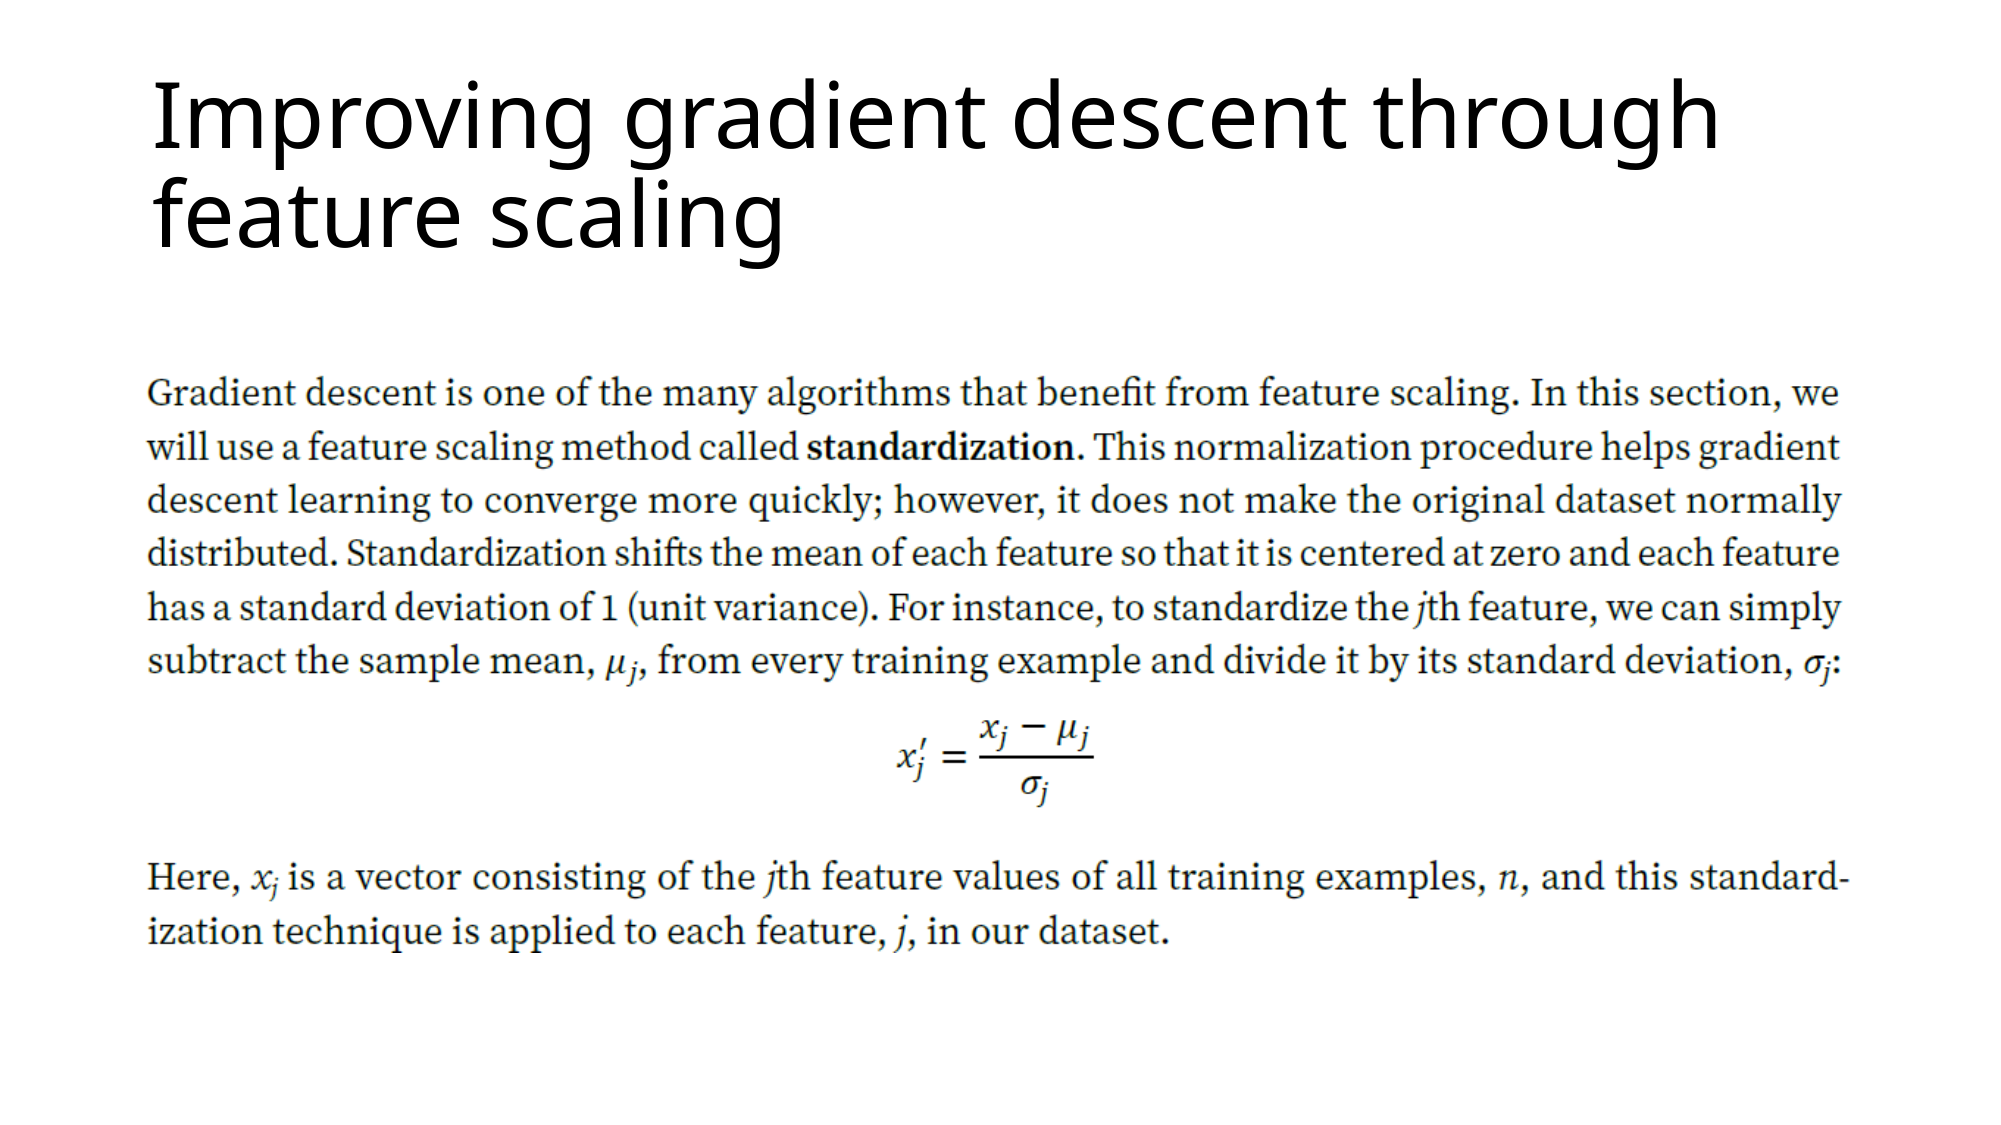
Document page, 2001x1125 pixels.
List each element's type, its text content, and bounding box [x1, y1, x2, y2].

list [137, 360, 1863, 953]
title Improving gradient descent through feature scaling [137, 59, 1863, 278]
